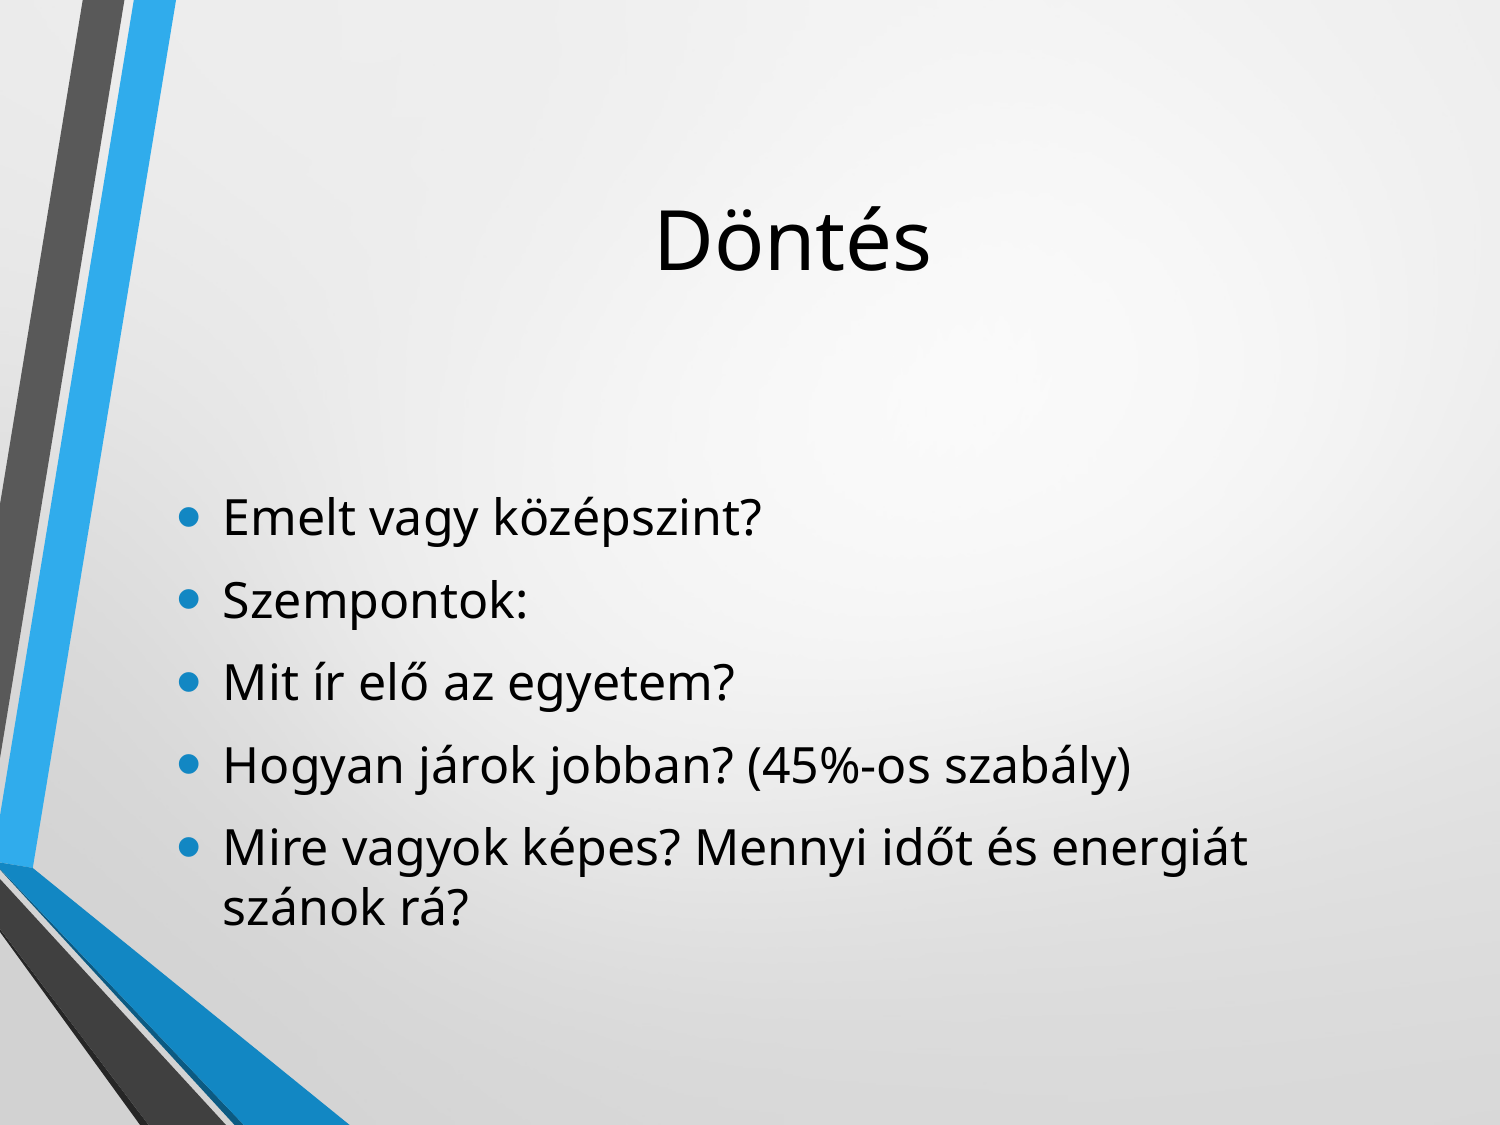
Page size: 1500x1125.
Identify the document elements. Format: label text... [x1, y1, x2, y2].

list Emelt vagy középszint? Szempontok: Mit ír elő az egyetem? Hogyan járok jobban? (45%-os szabály) Mire vagyok képes? Mennyi időt és energiát szánok rá? [161, 437, 1425, 985]
title Döntés [161, 75, 1425, 400]
